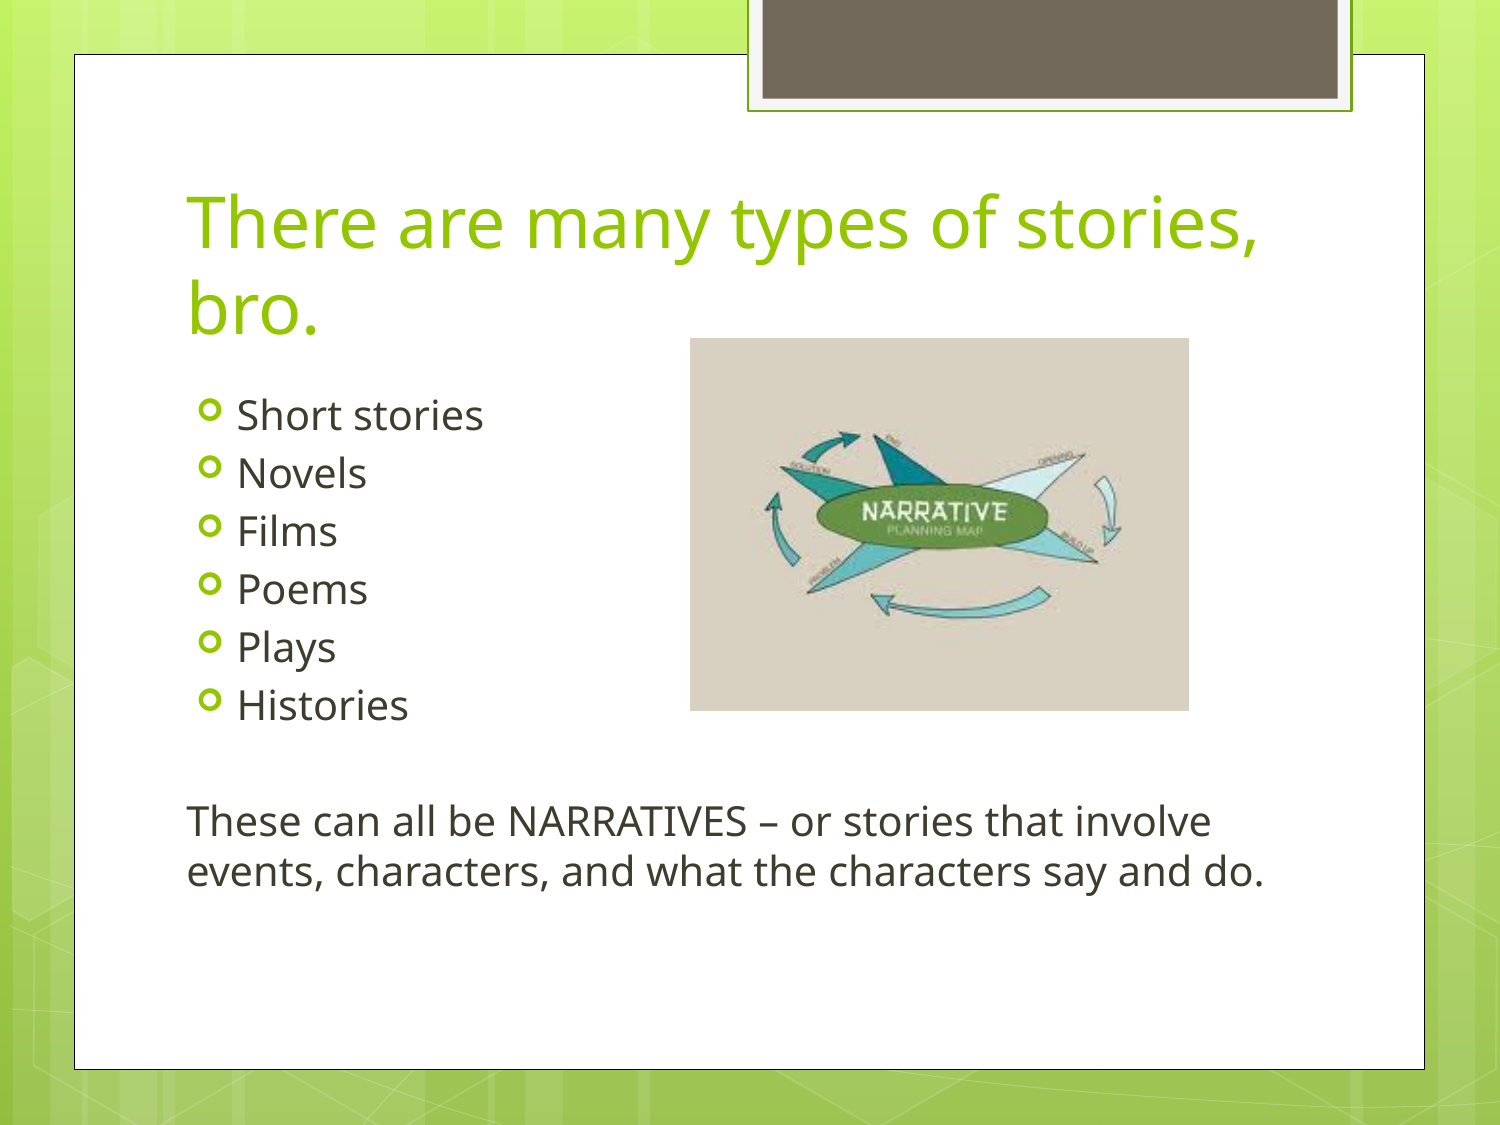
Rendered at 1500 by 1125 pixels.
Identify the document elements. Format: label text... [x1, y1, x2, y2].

picture [690, 337, 1189, 711]
list Short stories Novels Films Poems Plays Histories These can all be NARRATIVES – or stories that involve events, characters, and what the characters say and do. [171, 381, 1283, 957]
title There are many types of stories, bro. [171, 168, 1324, 357]
